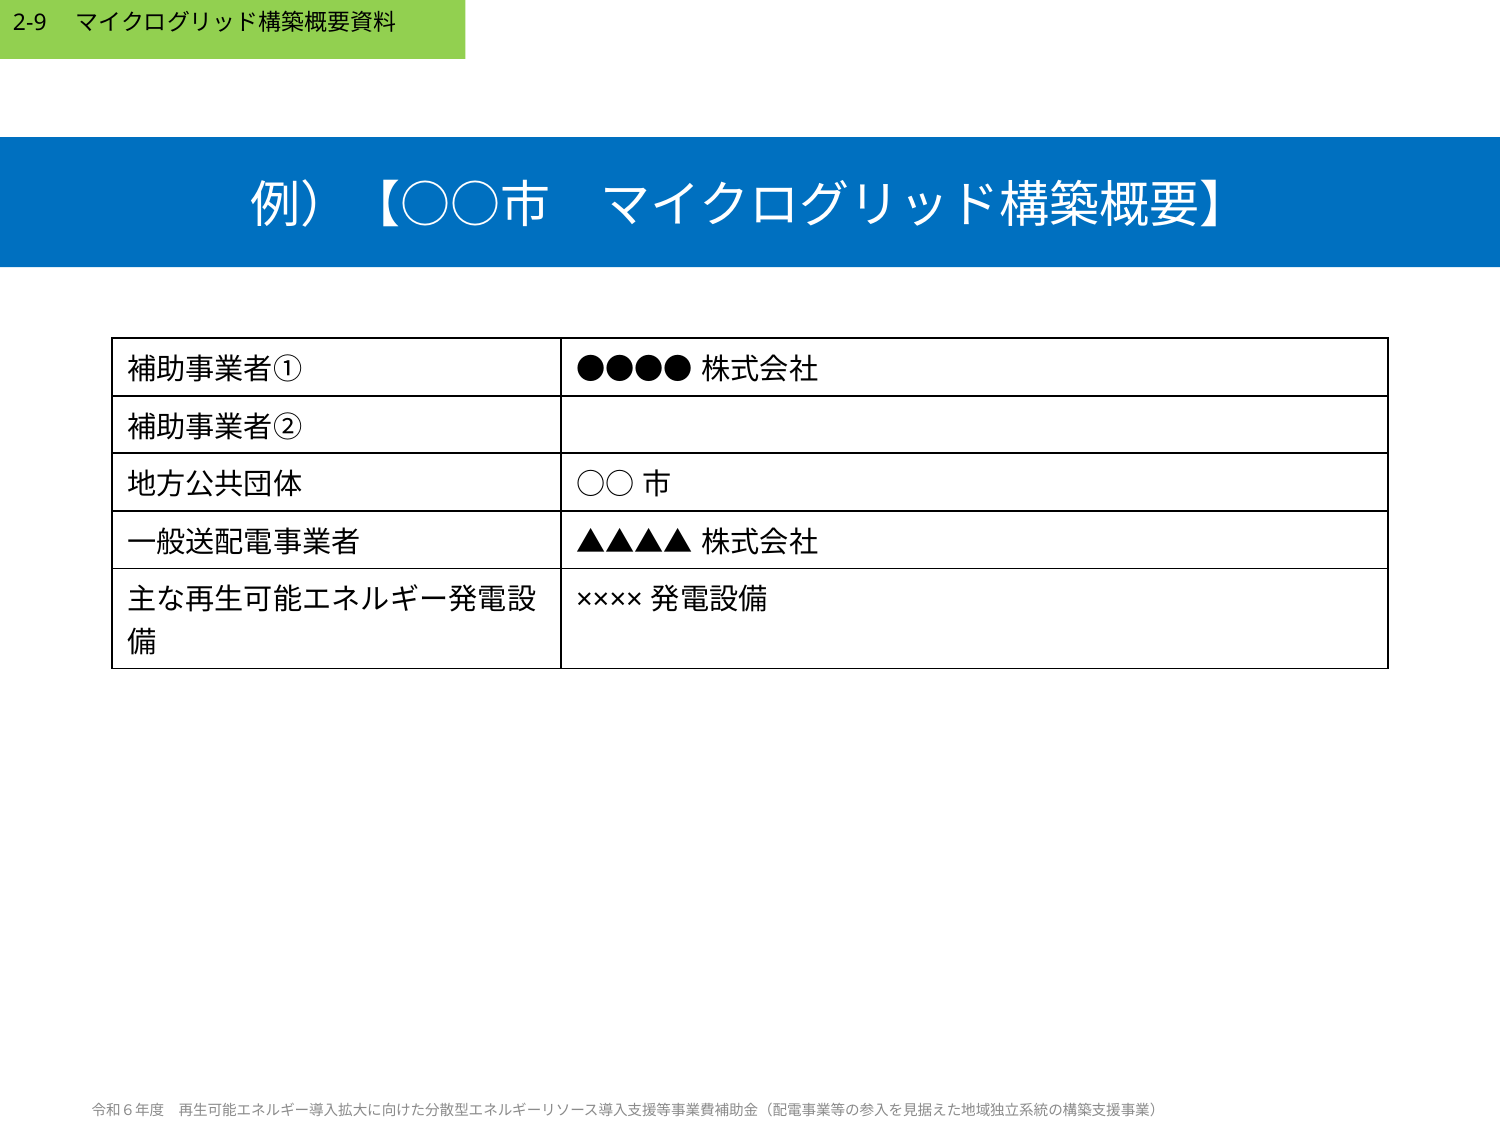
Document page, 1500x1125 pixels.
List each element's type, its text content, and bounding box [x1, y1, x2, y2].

table_cell 一般送配電事業者 [113, 512, 560, 568]
table_cell 主な再生可能エネルギー発電設備 [113, 569, 560, 668]
table_cell ▲▲▲▲株式会社 [562, 512, 1387, 568]
table_cell 地方公共団体 [113, 454, 560, 510]
table_cell ○○市 [562, 454, 1387, 510]
table_cell [562, 397, 1387, 452]
table_cell 補助事業者② [113, 397, 560, 452]
table_cell ××××発電設備 [562, 569, 1387, 668]
table_header 補助事業者① [113, 339, 560, 395]
table_header ●●●●株式会社 [562, 339, 1387, 395]
title 例）【○○市 マイクログリッド構築概要】 [0, 137, 1500, 268]
